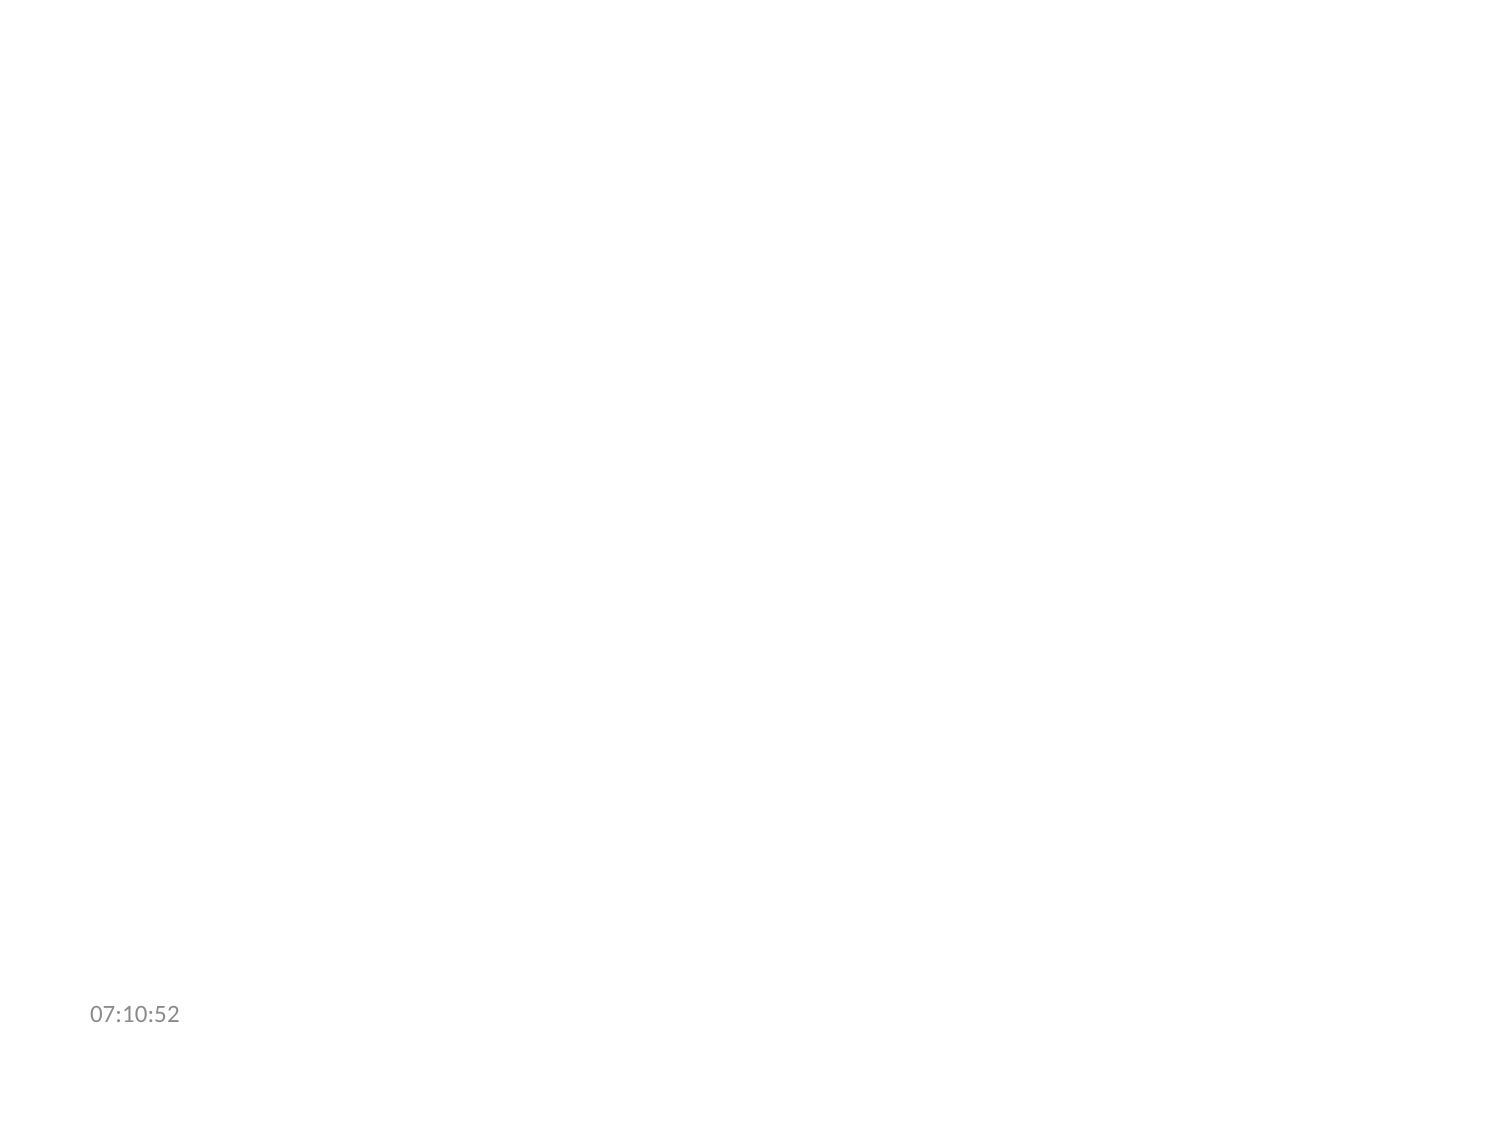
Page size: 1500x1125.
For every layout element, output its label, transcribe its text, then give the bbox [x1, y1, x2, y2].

text_box 15:35:09 [75, 982, 425, 1043]
